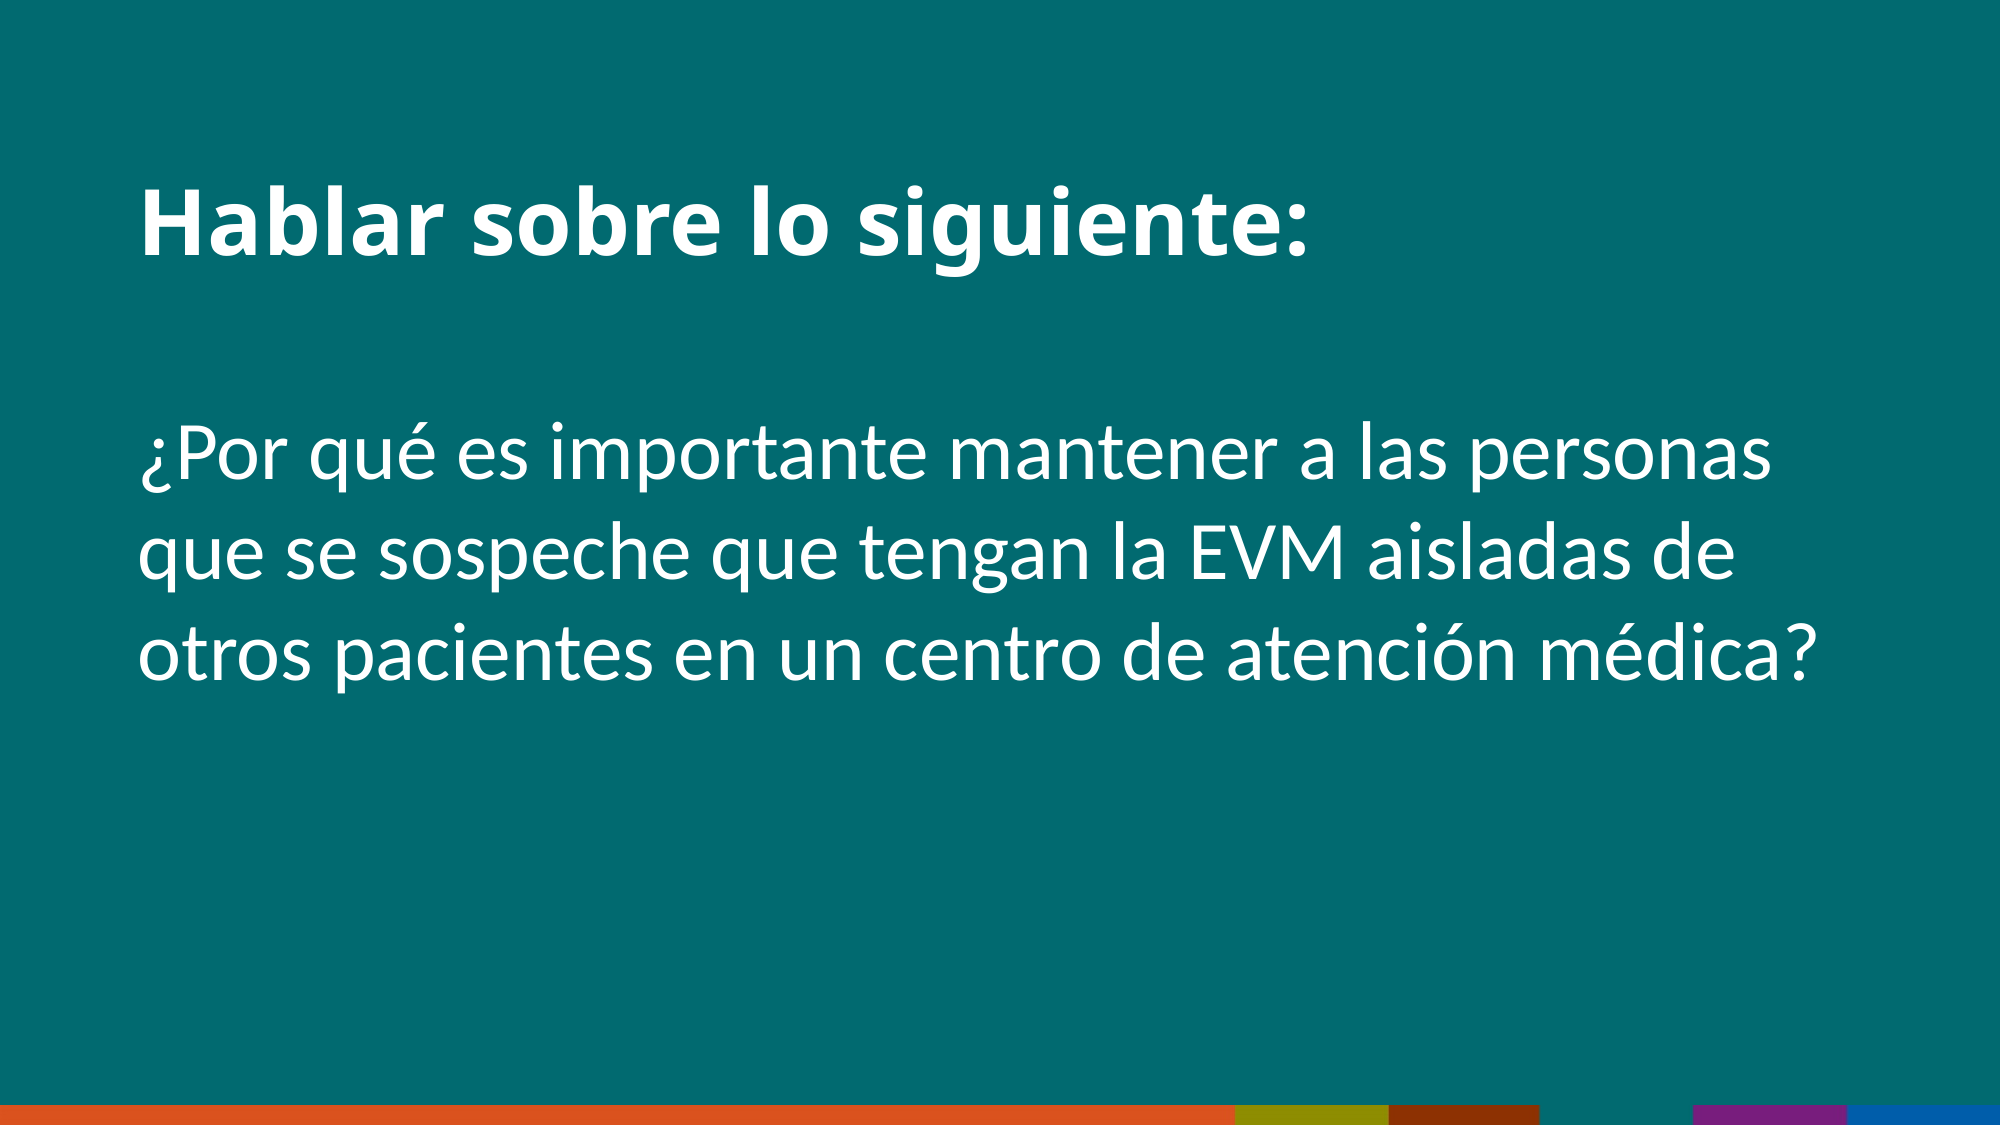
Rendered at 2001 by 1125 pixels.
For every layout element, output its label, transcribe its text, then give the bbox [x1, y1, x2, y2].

picture [0, 1105, 2000, 1125]
title Hablar sobre lo siguiente: [122, 135, 1937, 282]
text_box ¿Por qué es importante mantener a las personas que se sospeche que tengan la EVM aisladas de otros pacientes en un centro de atención médica? [122, 389, 1840, 904]
